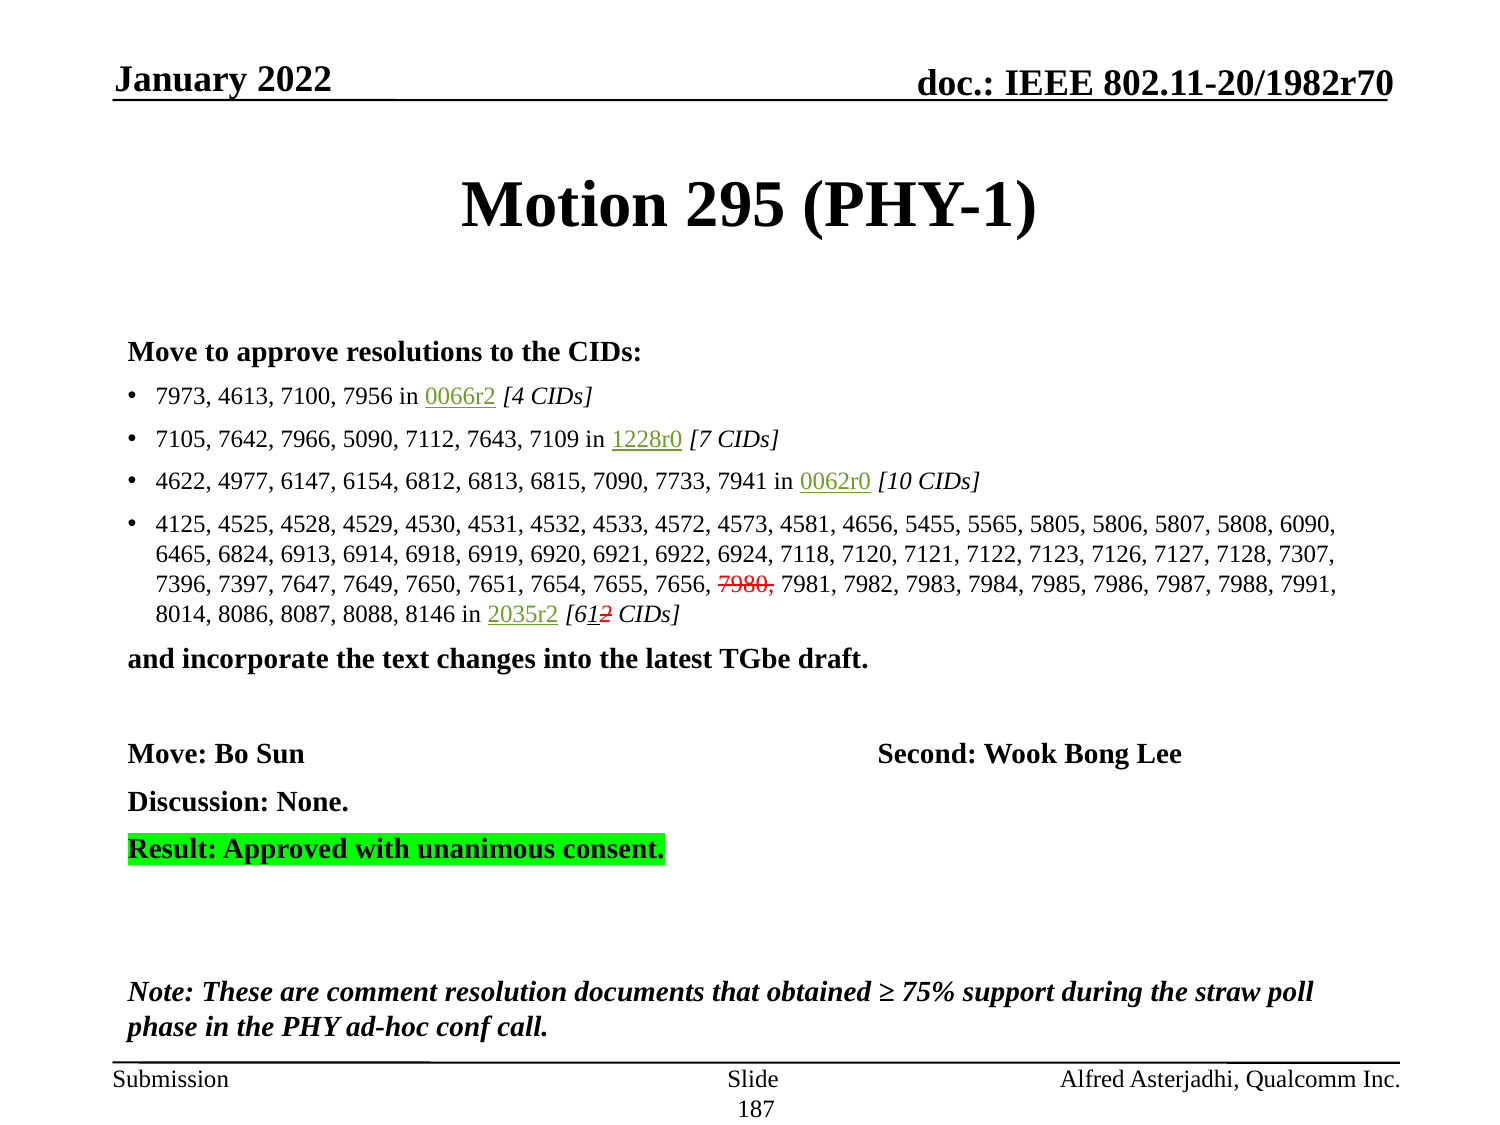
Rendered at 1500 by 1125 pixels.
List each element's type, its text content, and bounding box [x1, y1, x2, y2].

slide_number Slide 187 [712, 1061, 800, 1123]
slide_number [114, 54, 423, 100]
footer Alfred Asterjadhi, Qualcomm Inc. [878, 1061, 1402, 1093]
list Move to approve resolutions to the CIDs: 7973, 4613, 7100, 7956 in 0066r2 [4 CIDs] 7105, 7642, 7966, 5090, 7112, 7643, 7109 in 1228r0 [7 CIDs] 4622, 4977, 6147, 6154, 6812, 6813, 6815, 7090, 7733, 7941 in 0062r0 [10 CIDs] 4125, 4525, 4528, 4529, 4530, 4531, 4532, 4533, 4572, 4573, 4581, 4656, 5455, 5565, 5805, 5806, 5807, 5808, 6090, 6465, 6824, 6913, 6914, 6918, 6919, 6920, 6921, 6922, 6924, 7118, 7120, 7121, 7122, 7123, 7126, 7127, 7128, 7307, 7396, 7397, 7647, 7649, 7650, 7651, 7654, 7655, 7656, 7980, 7981, 7982, 7983, 7984, 7985, 7986, 7987, 7988, 7991, 8014, 8086, 8087, 8088, 8146 in 2035r2 [612 CIDs] and incorporate the text changes into the latest TGbe draft. Move: Bo Sun Second: Wook Bong Lee Discussion: None. Result: Approved with unanimous consent. Note: These are comment resolution documents that obtained ≥ 75% support during the straw poll phase in the PHY ad-hoc conf call. [112, 324, 1388, 1063]
title Motion 295 (PHY-1) [112, 112, 1388, 288]
